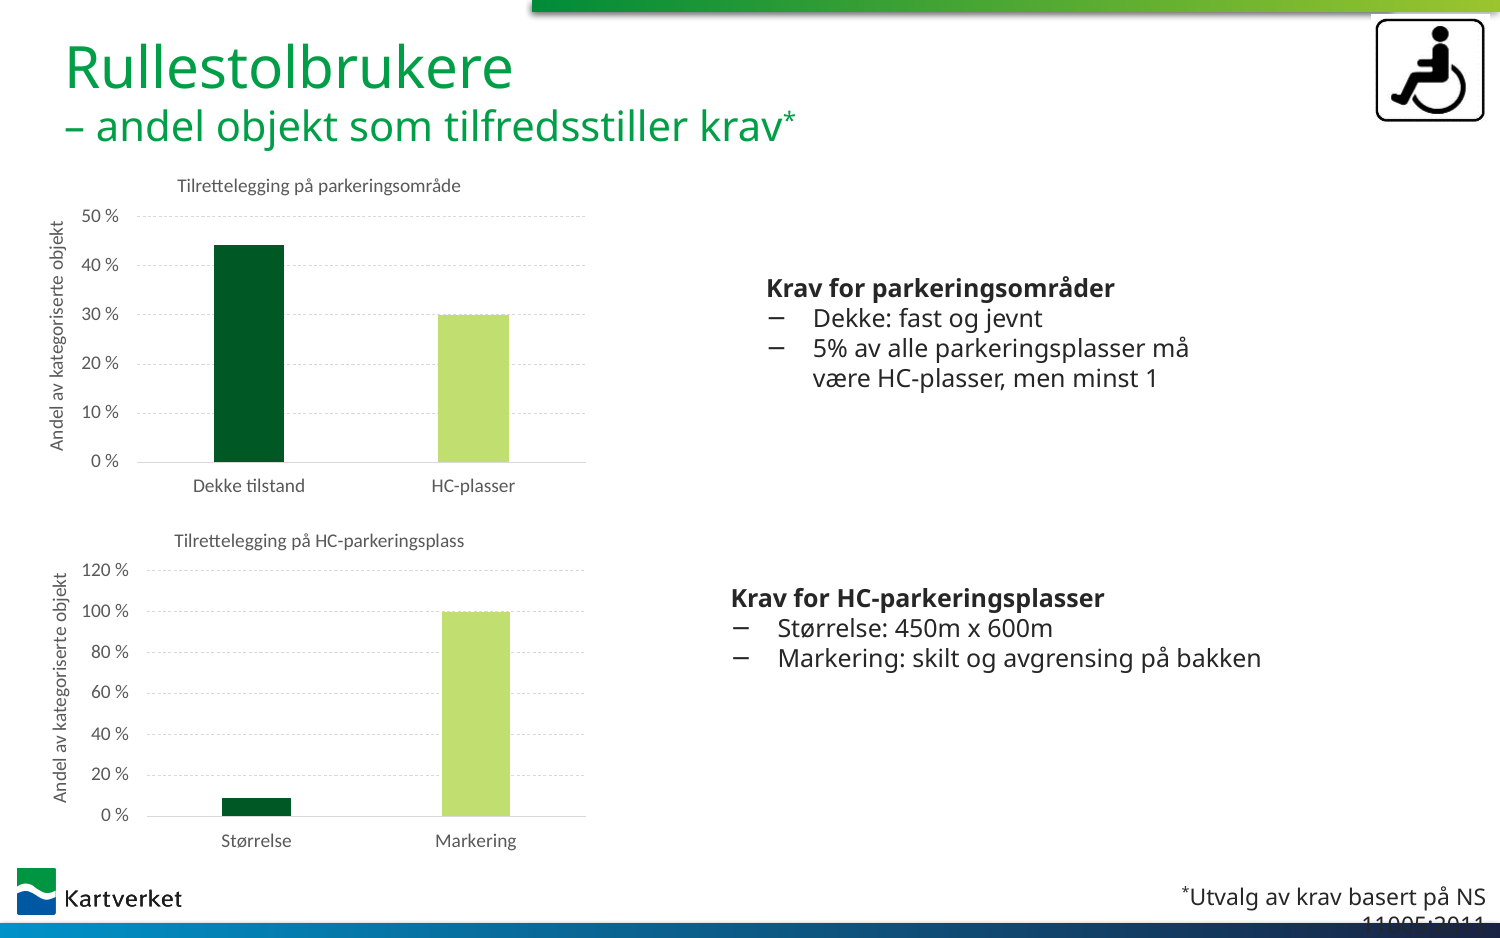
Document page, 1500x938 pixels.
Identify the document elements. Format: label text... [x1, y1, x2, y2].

text_box *Utvalg av krav basert på NS 11005:2011 [1068, 873, 1500, 938]
text_box Krav for parkeringsområder Dekke: fast og jevnt 5% av alle parkeringsplasser må være HC-plasser, men minst 1 [751, 264, 1232, 400]
picture [41, 166, 598, 505]
text_box Rullestolbrukere – andel objekt som tilfredsstiller krav* [49, 23, 1431, 158]
picture [41, 520, 598, 859]
picture [1371, 13, 1491, 127]
text_box Krav for HC-parkeringsplasser Størrelse: 450m x 600m Markering: skilt og avgrensing på bakken [715, 574, 1278, 680]
